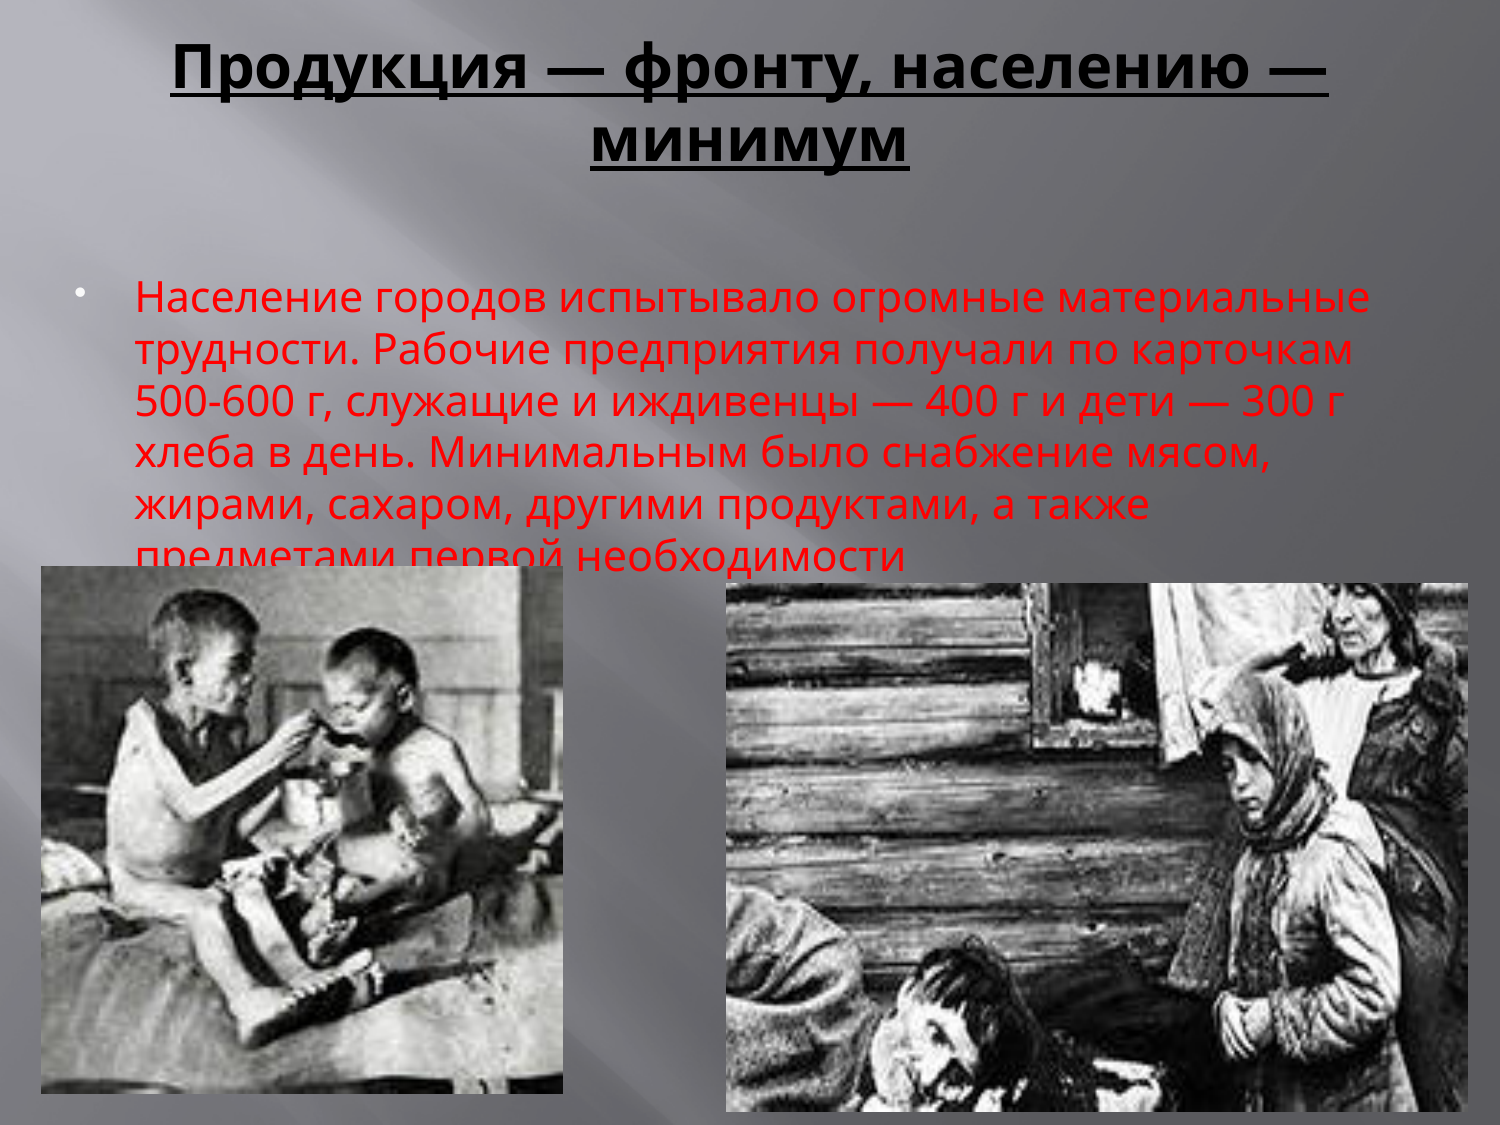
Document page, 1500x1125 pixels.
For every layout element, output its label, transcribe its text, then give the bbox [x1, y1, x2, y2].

picture [726, 583, 1468, 1113]
picture [41, 565, 564, 1095]
title Продукция — фронту, населению — минимум [75, 19, 1425, 256]
list Население городов испытывало огромные материальные трудности. Рабочие предприятия получали по карточкам 500-600 г, служащие и иждивенцы — 400 г и дети — 300 г хлеба в день. Минимальным было снабжение мясом, жирами, сахаром, другими продуктами, а также предметами первой необходимости [41, 262, 1425, 622]
